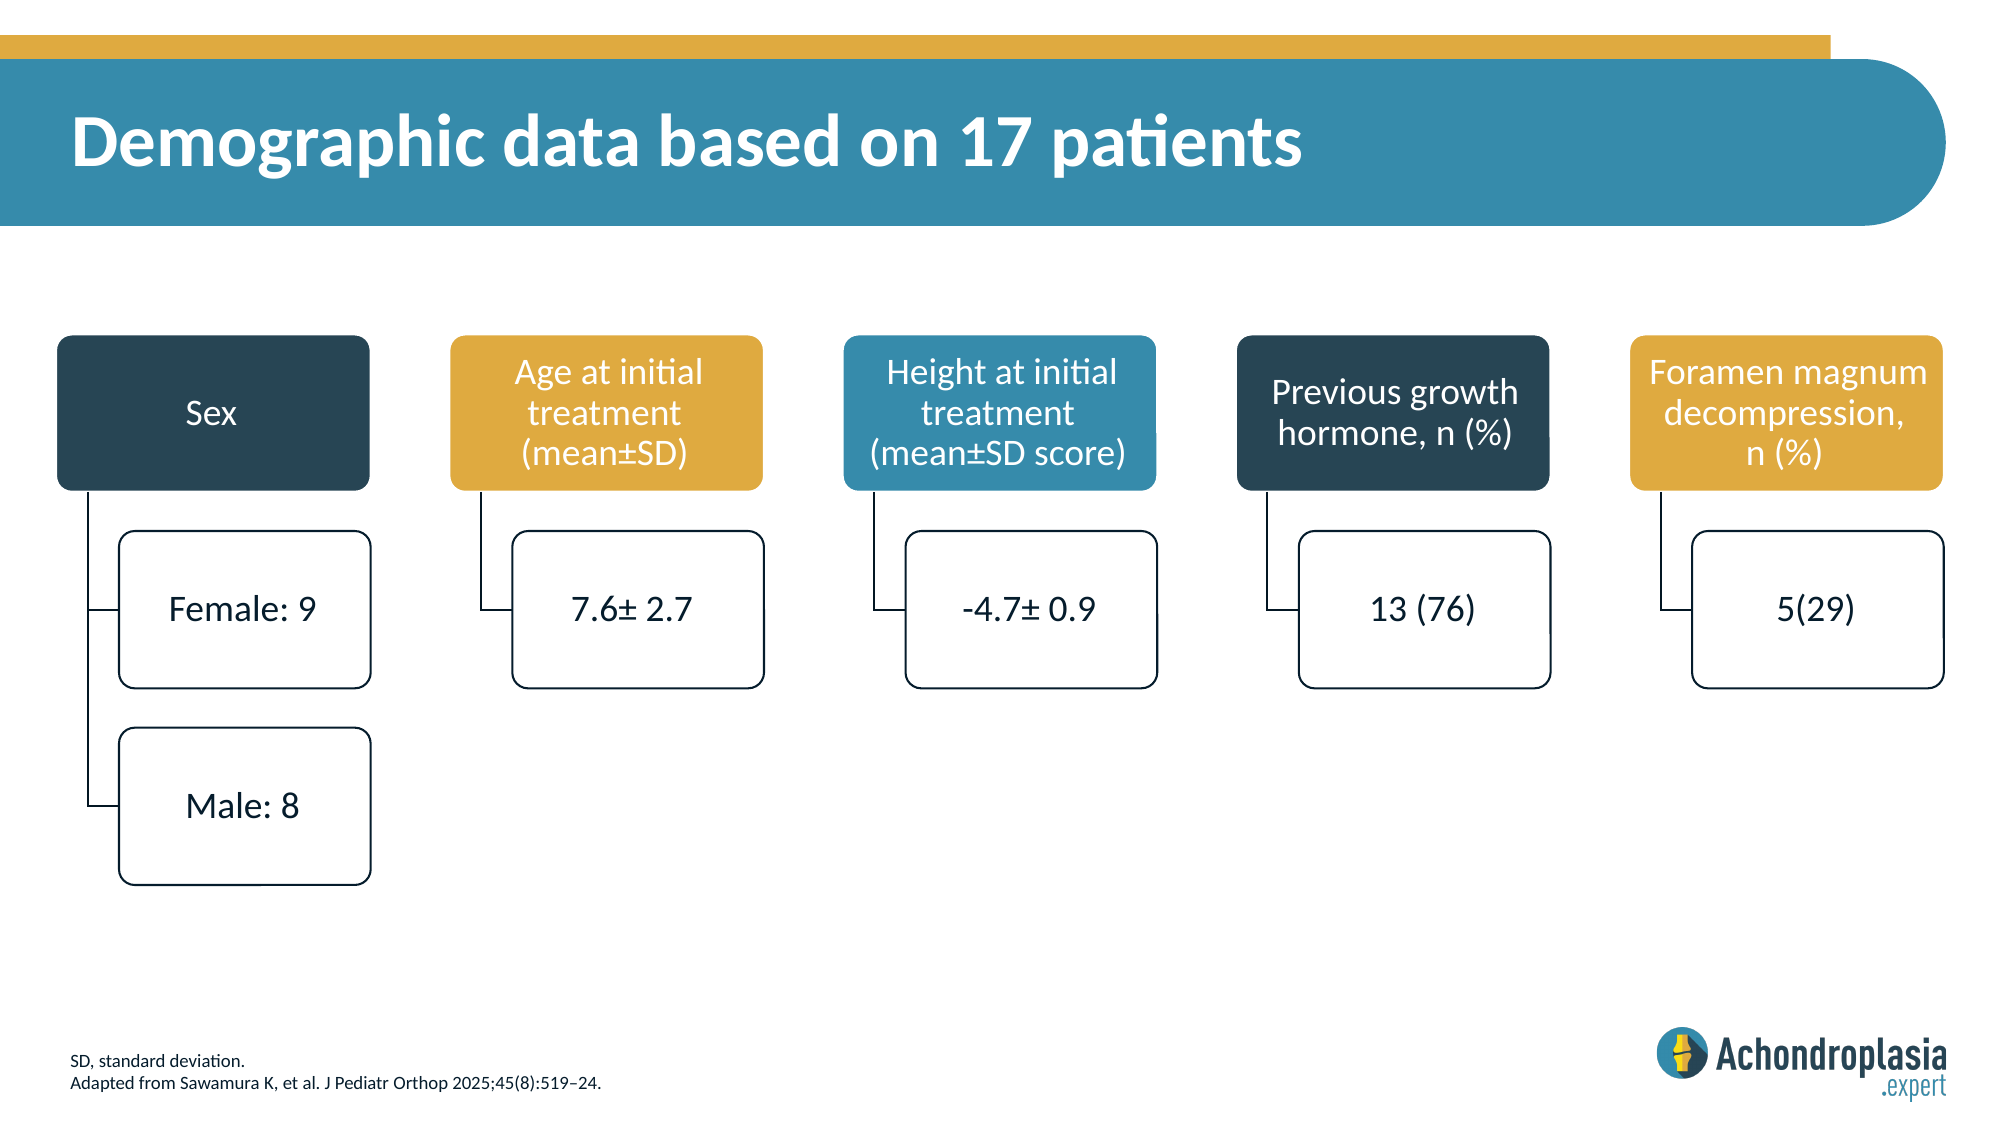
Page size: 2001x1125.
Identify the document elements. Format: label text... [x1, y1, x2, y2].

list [55, 237, 1945, 982]
footer SD, standard deviation. Adapted from Sawamura K, et al. J Pediatr Orthop 2025;45(8):519–24. [55, 1005, 1656, 1102]
picture [1656, 1027, 1947, 1102]
title Demographic data based on 17 patients [56, 59, 1888, 225]
